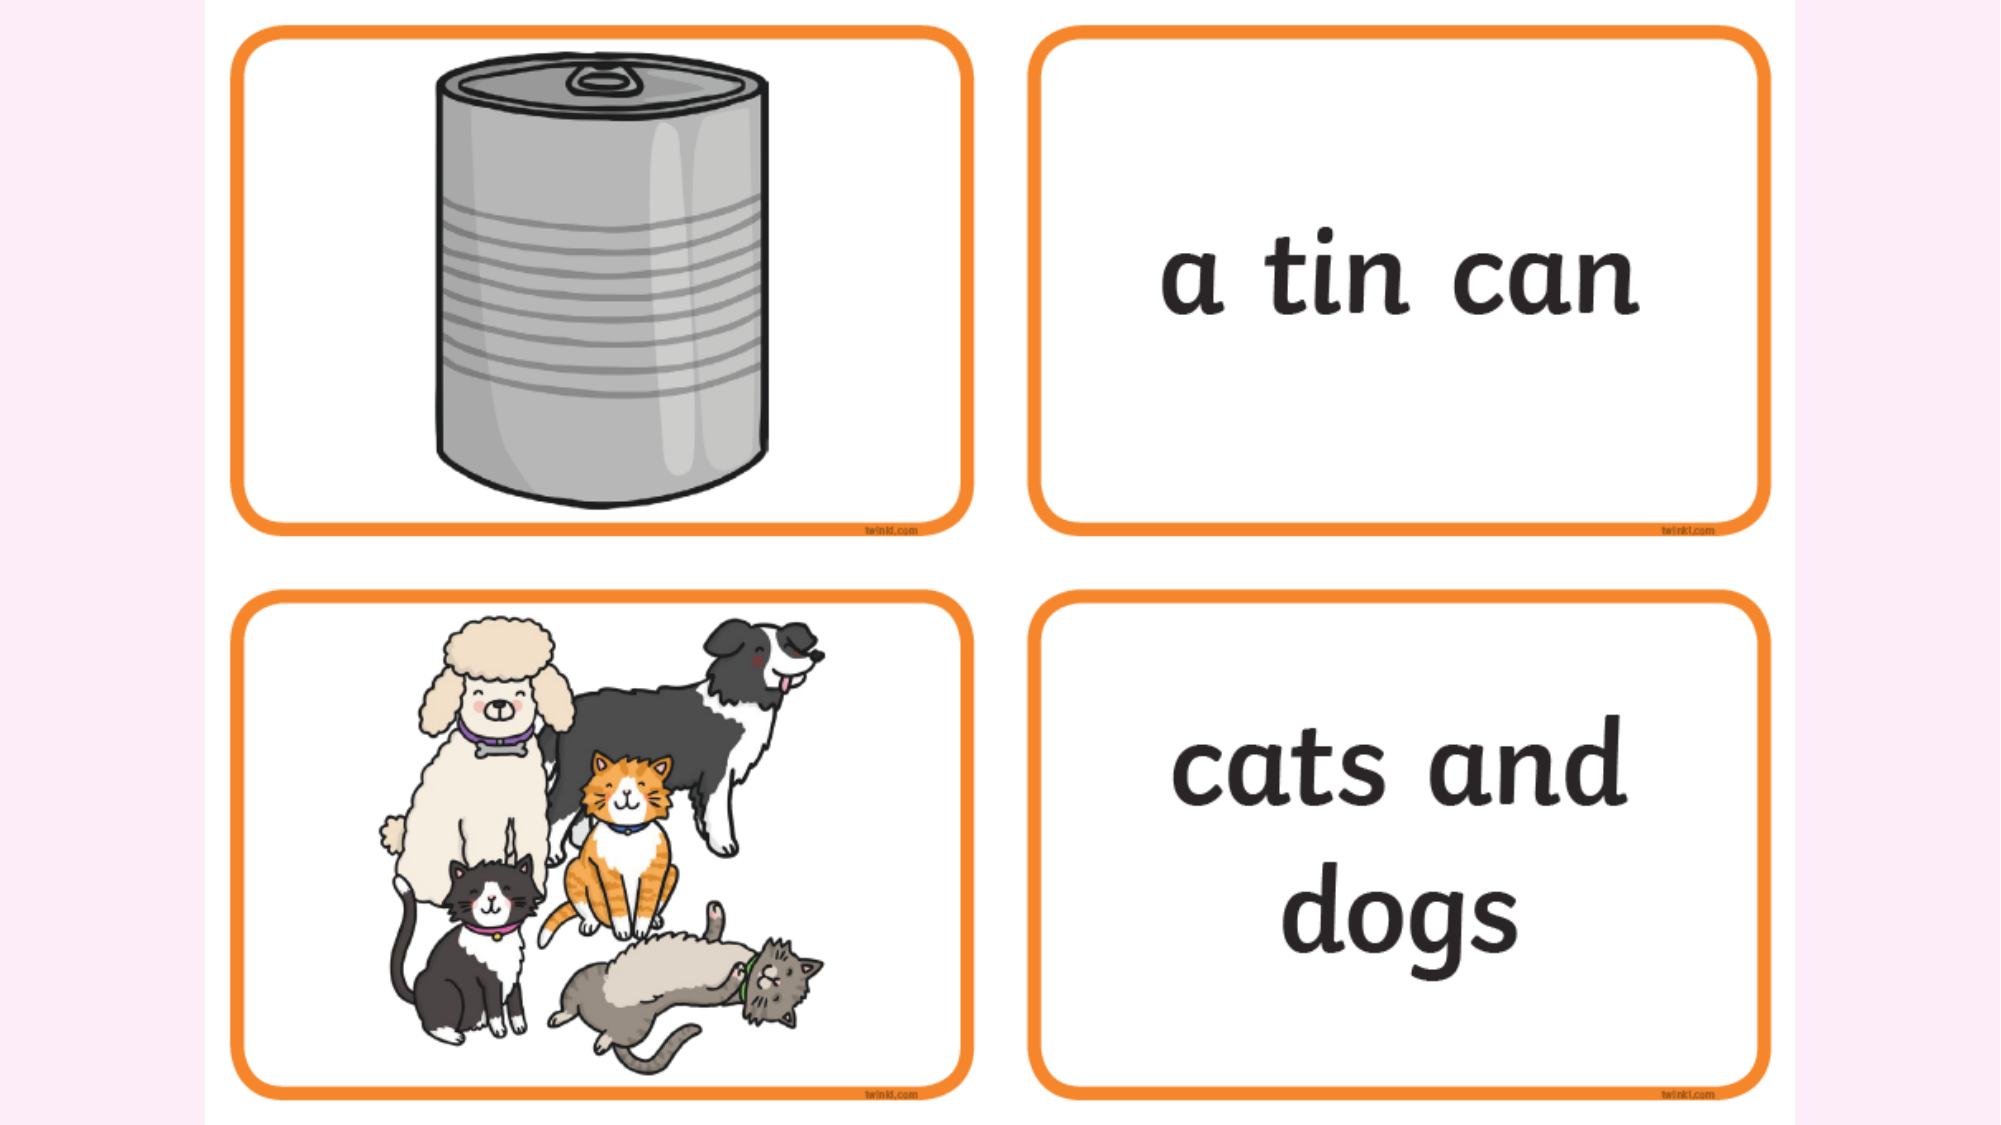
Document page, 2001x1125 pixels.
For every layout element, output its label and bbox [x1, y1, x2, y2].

picture [204, 0, 1796, 1125]
